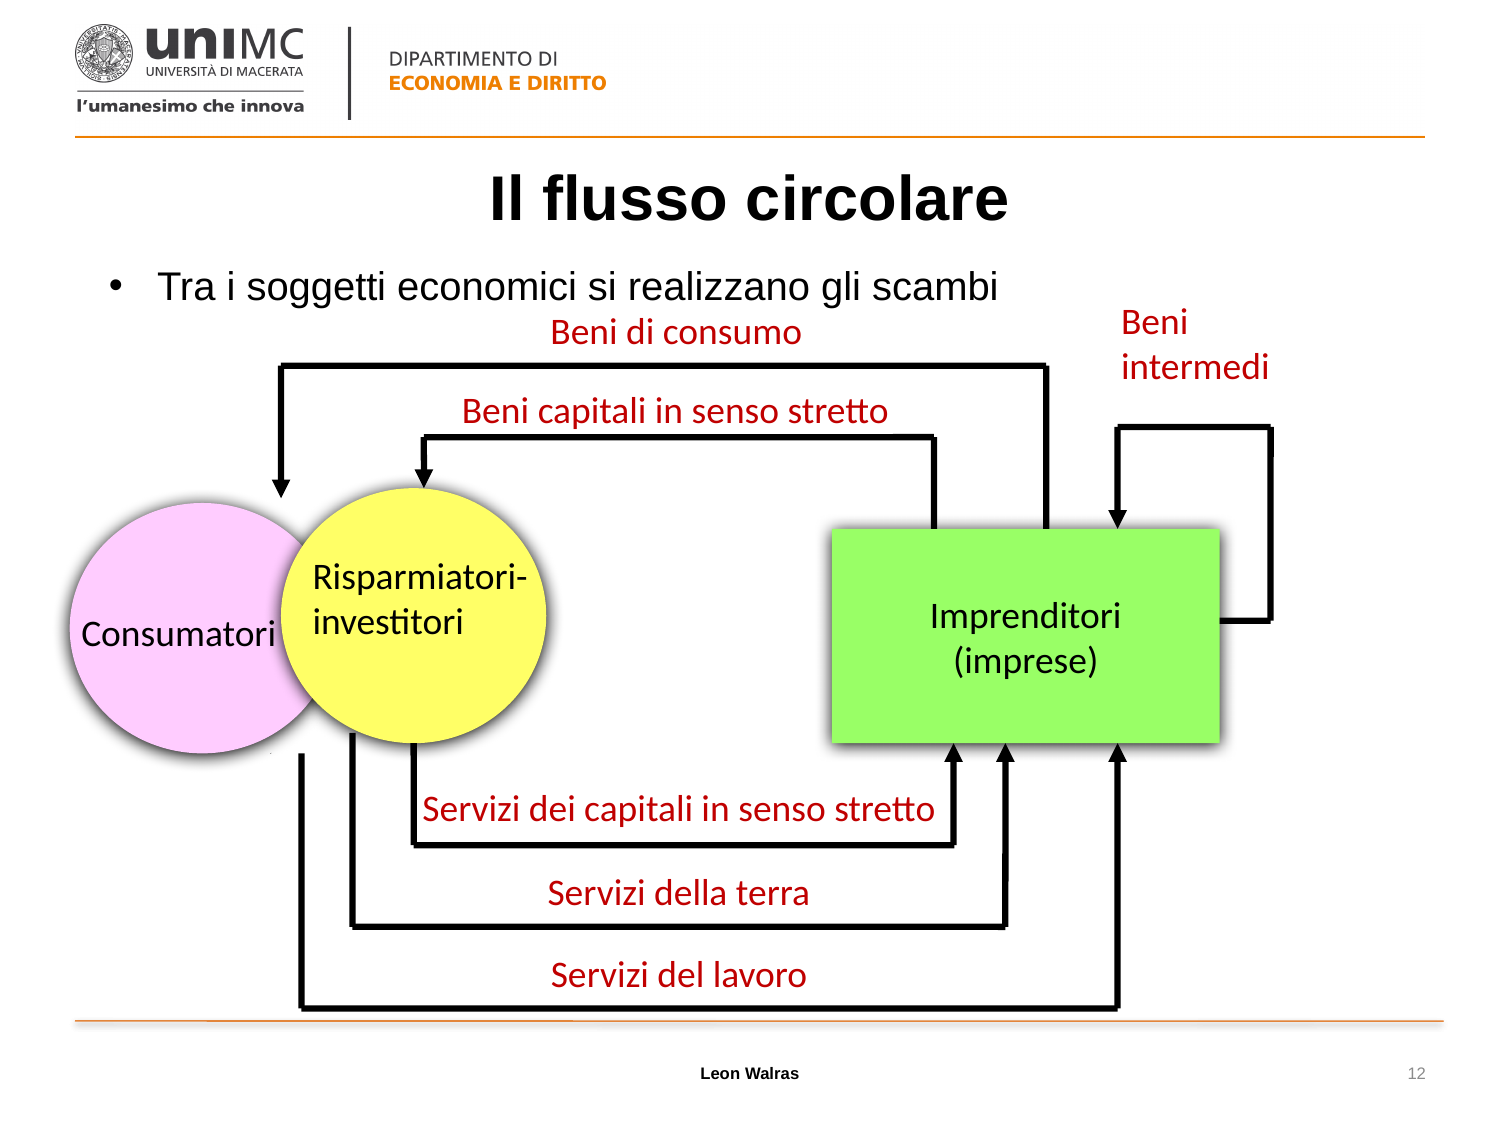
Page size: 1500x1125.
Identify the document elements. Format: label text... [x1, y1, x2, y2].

title Il flusso circolare [75, 149, 1425, 241]
list Tra i soggetti economici si realizzano gli scambi [93, 252, 1465, 317]
picture [75, 24, 1425, 138]
footer Leon Walras [512, 1042, 988, 1103]
slide_number 12 [1091, 1042, 1442, 1103]
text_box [60, 289, 1287, 1009]
